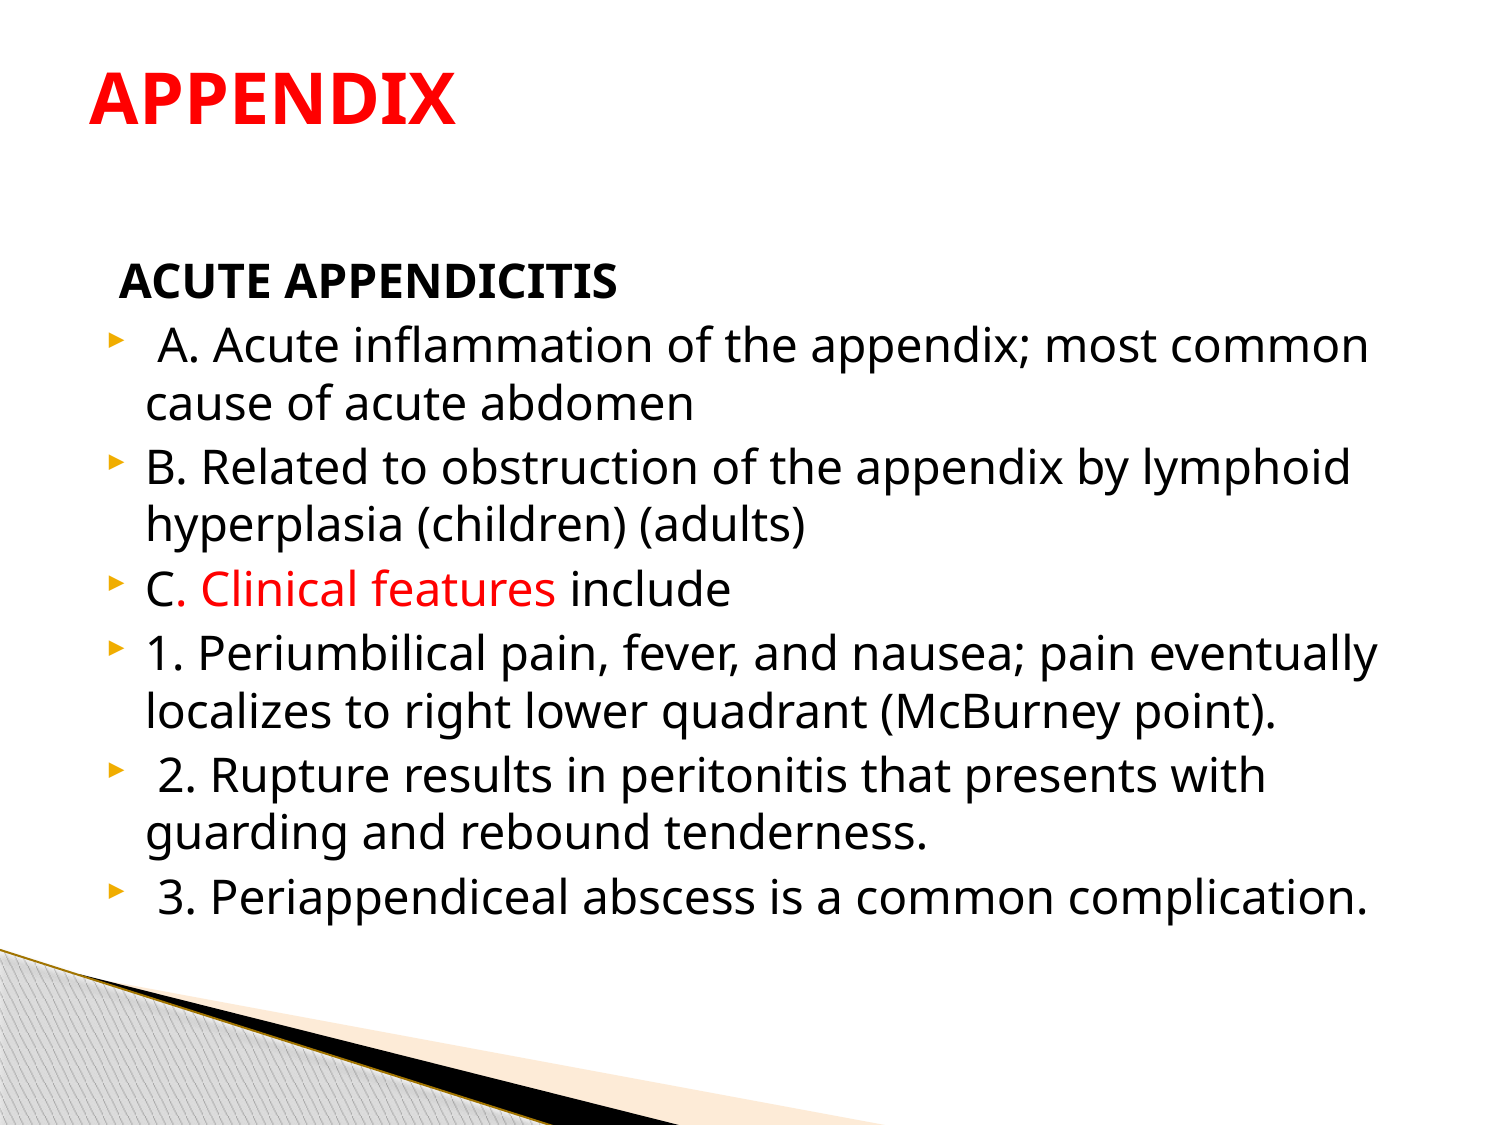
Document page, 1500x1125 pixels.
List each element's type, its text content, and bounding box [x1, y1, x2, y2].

list ACUTE APPENDICITIS A. Acute inflammation of the appendix; most common cause of acute abdomen B. Related to obstruction of the appendix by lymphoid hyperplasia (children) (adults) C. Clinical features include 1. Periumbilical pain, fever, and nausea; pain eventually localizes to right lower quadrant (McBurney point). 2. Rupture results in peritonitis that presents with guarding and rebound tenderness. 3. Periappendiceal abscess is a common complication. [75, 243, 1425, 986]
title APPENDIX [75, 45, 1425, 233]
